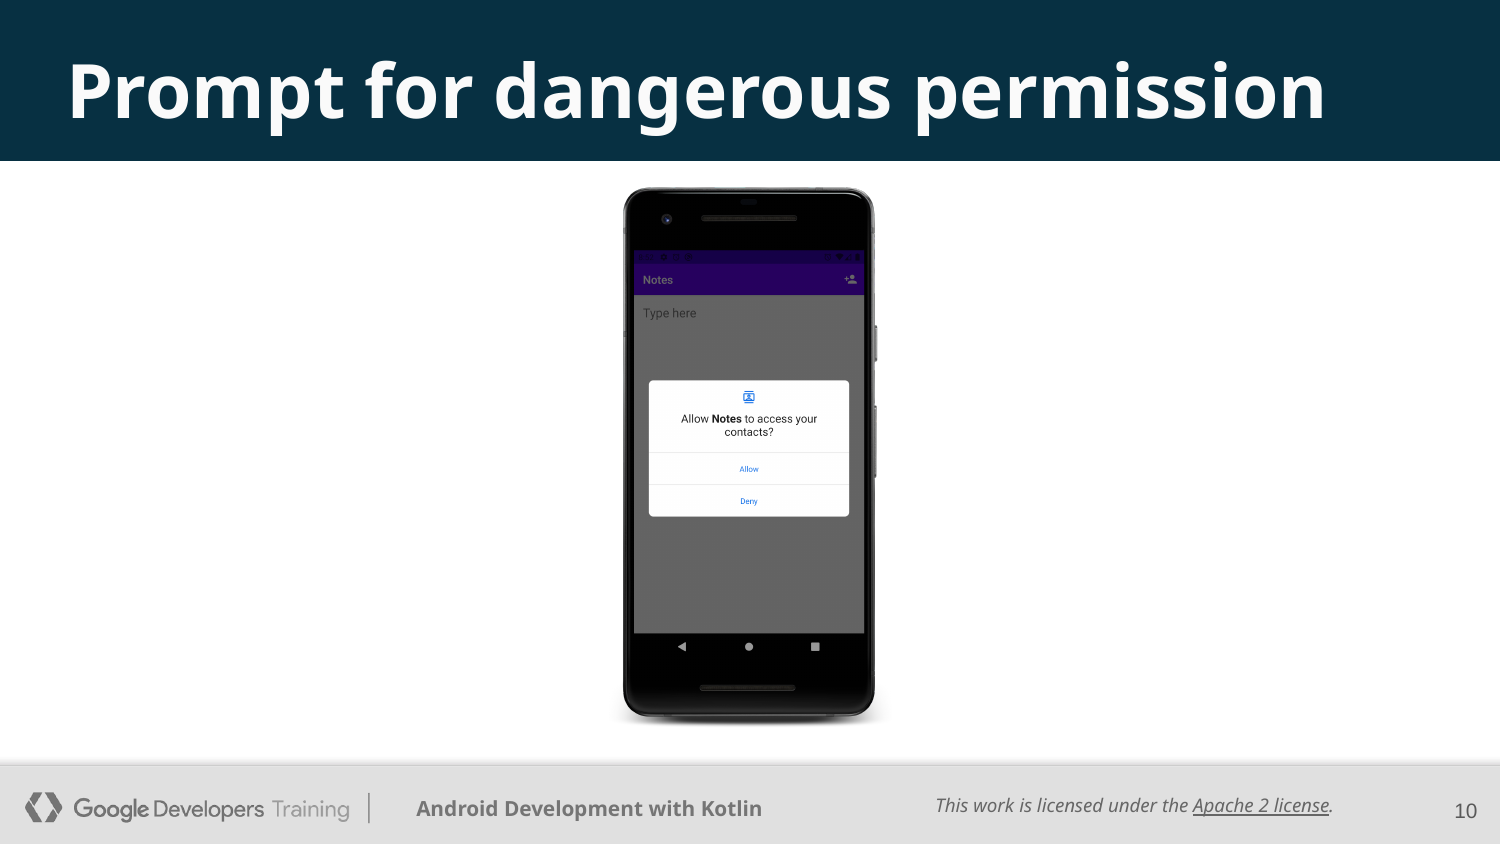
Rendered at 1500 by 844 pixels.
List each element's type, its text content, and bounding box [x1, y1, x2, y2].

slide_number ‹#› [1402, 777, 1493, 842]
title Prompt for dangerous permission [51, 28, 1449, 122]
picture [0, 161, 1500, 844]
